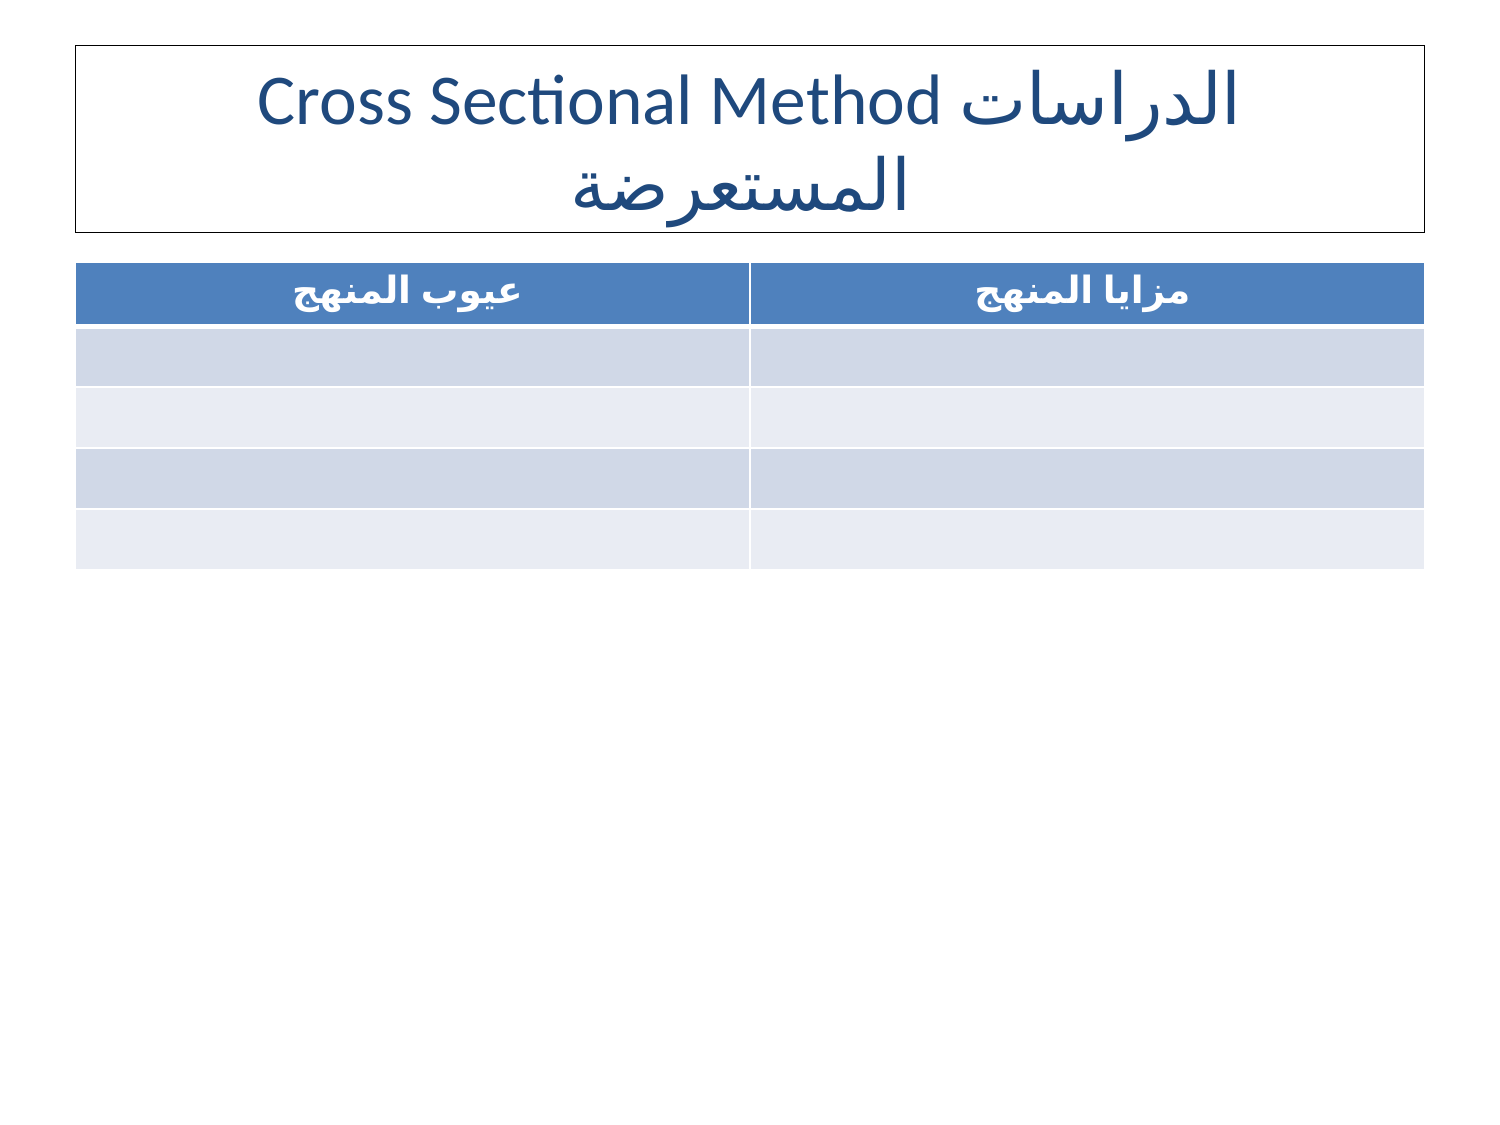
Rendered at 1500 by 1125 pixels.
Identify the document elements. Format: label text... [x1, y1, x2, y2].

table_cell [751, 510, 1424, 569]
table_cell [76, 388, 749, 447]
table_cell [751, 388, 1424, 447]
table_cell [76, 329, 749, 386]
title Cross Sectional Method الدراسات المستعرضة [75, 45, 1425, 233]
table_header عيوب المنهج [76, 263, 749, 324]
table_header مزايا المنهج [751, 263, 1424, 324]
table_cell [751, 329, 1424, 386]
table_cell [76, 449, 749, 508]
table_cell [751, 449, 1424, 508]
table_cell [76, 510, 749, 569]
